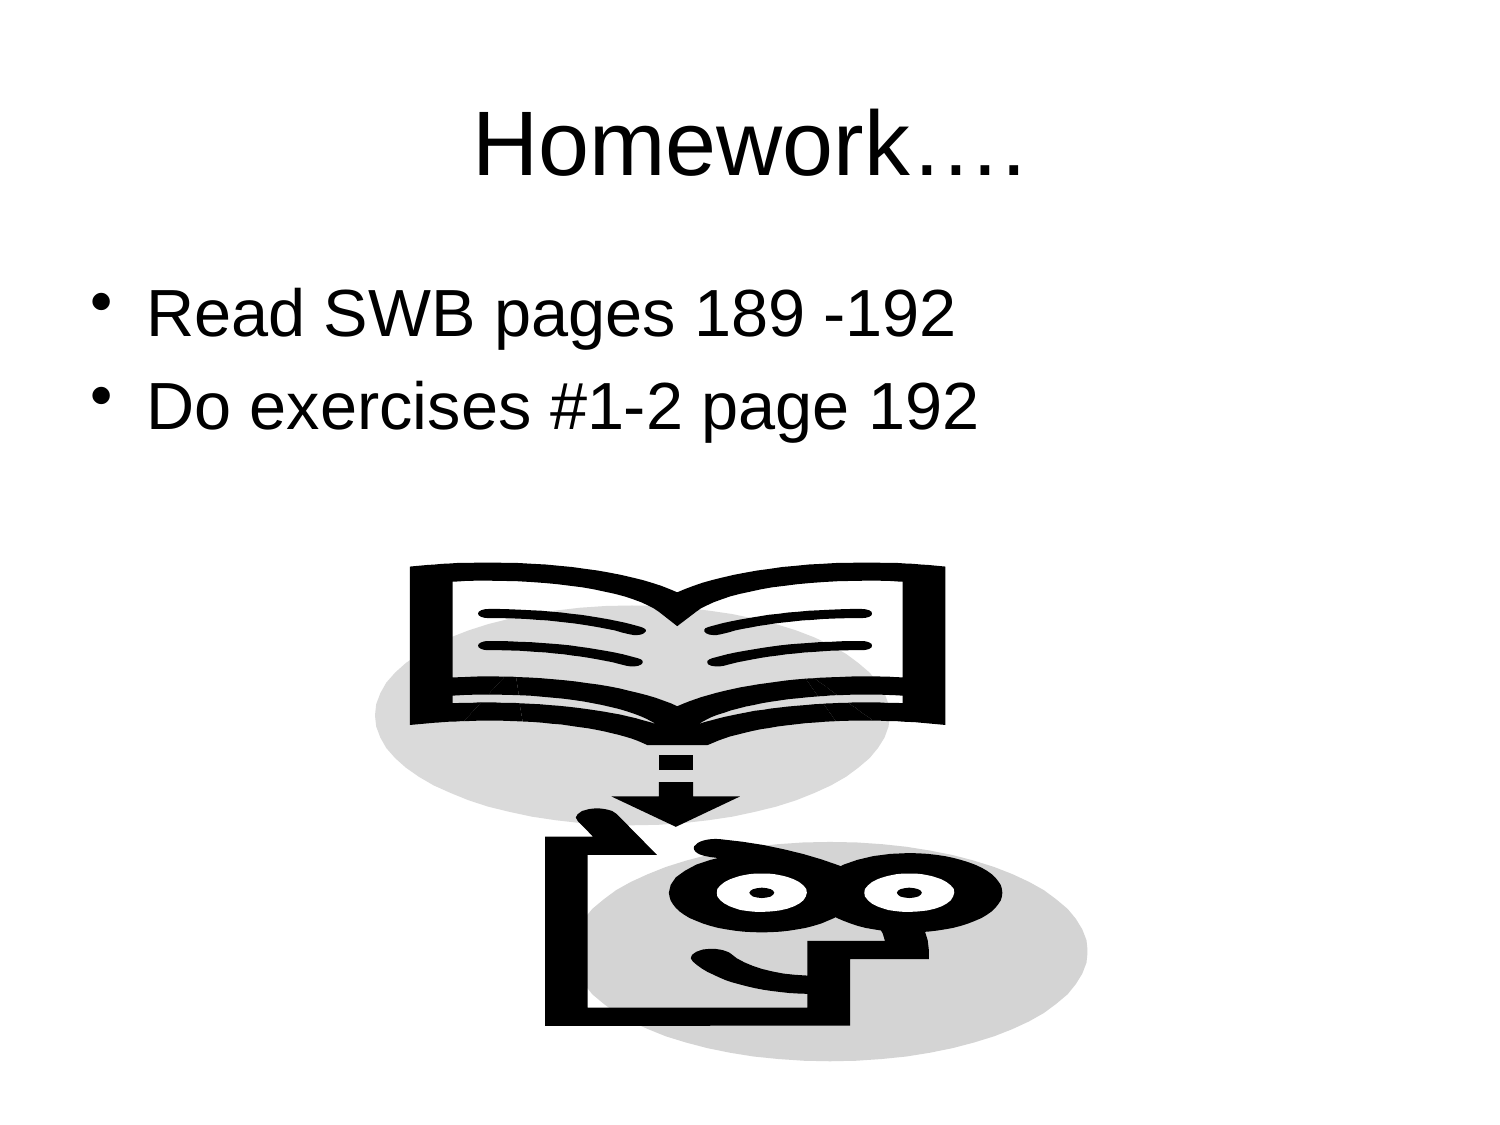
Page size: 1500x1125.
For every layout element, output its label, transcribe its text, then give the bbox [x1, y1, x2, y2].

list Read SWB pages 189 -192 Do exercises #1-2 page 192 [74, 262, 1426, 1006]
picture [374, 562, 1088, 1062]
title Homework…. [74, 44, 1426, 233]
